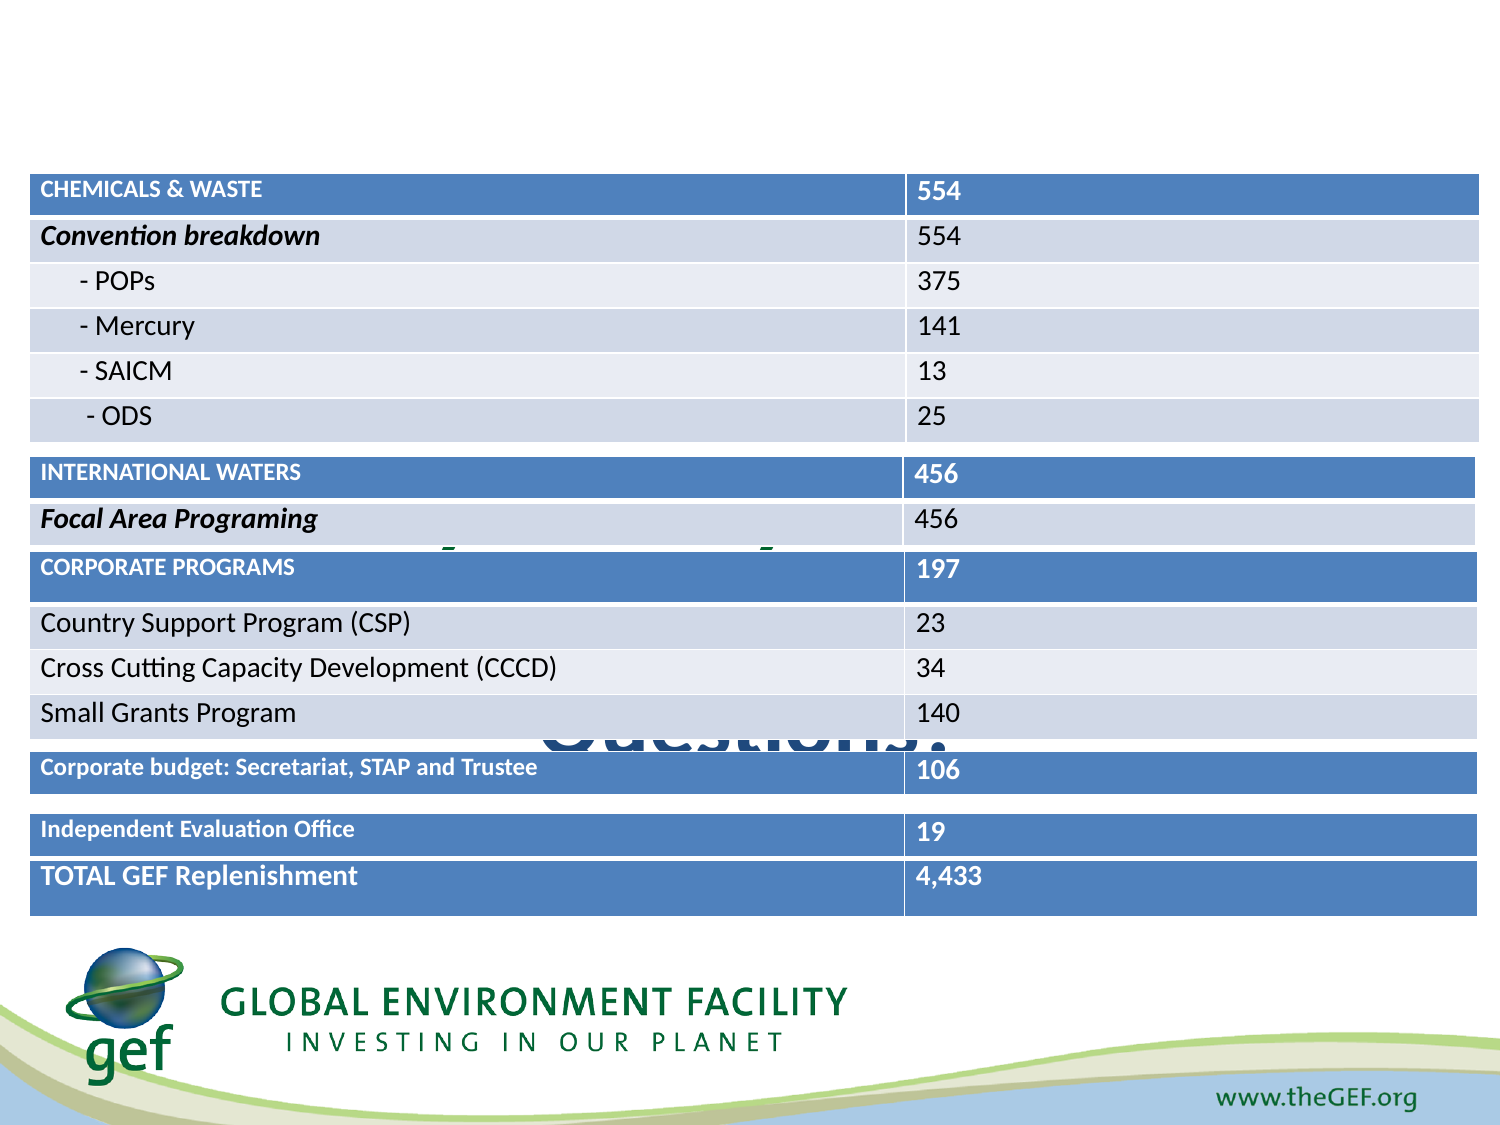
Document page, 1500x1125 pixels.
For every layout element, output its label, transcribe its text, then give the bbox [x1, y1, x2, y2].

picture [0, 920, 1500, 1125]
table_cell 140 [905, 695, 1477, 739]
table_header INTERNATIONAL WATERS [30, 457, 902, 498]
table_cell 375 [907, 264, 1479, 307]
table_cell 25 [907, 399, 1479, 442]
table_cell Country Support Program (CSP) [30, 607, 904, 649]
table_cell Convention breakdown [30, 220, 905, 262]
table_cell - SAICM [30, 354, 905, 397]
table_cell 554 [907, 220, 1479, 262]
table_cell - ODS [30, 399, 905, 442]
table_cell 141 [907, 309, 1479, 352]
table_cell Cross Cutting Capacity Development (CCCD) [30, 650, 904, 694]
table_header Independent Evaluation Office [30, 814, 904, 856]
table_header 456 [904, 457, 1475, 498]
table_header TOTAL GEF Replenishment [30, 861, 904, 916]
table_header CHEMICALS & WASTE [30, 174, 905, 215]
table_header 19 [905, 814, 1477, 856]
table_cell Focal Area Programing [30, 504, 902, 545]
table_cell - Mercury [30, 309, 905, 352]
table_header CORPORATE PROGRAMS [30, 552, 904, 602]
table_cell 456 [904, 504, 1475, 545]
table_cell 34 [905, 650, 1477, 694]
table_cell 13 [907, 354, 1479, 397]
table_header 197 [905, 552, 1477, 602]
table_cell - POPs [30, 264, 905, 307]
table_header Corporate budget: Secretariat, STAP and Trustee [30, 752, 904, 794]
table_header 4,433 [905, 861, 1477, 916]
table_cell Small Grants Program [30, 695, 904, 739]
table_header 554 [907, 174, 1479, 215]
table_header 106 [905, 752, 1477, 794]
table_cell 23 [905, 607, 1477, 649]
